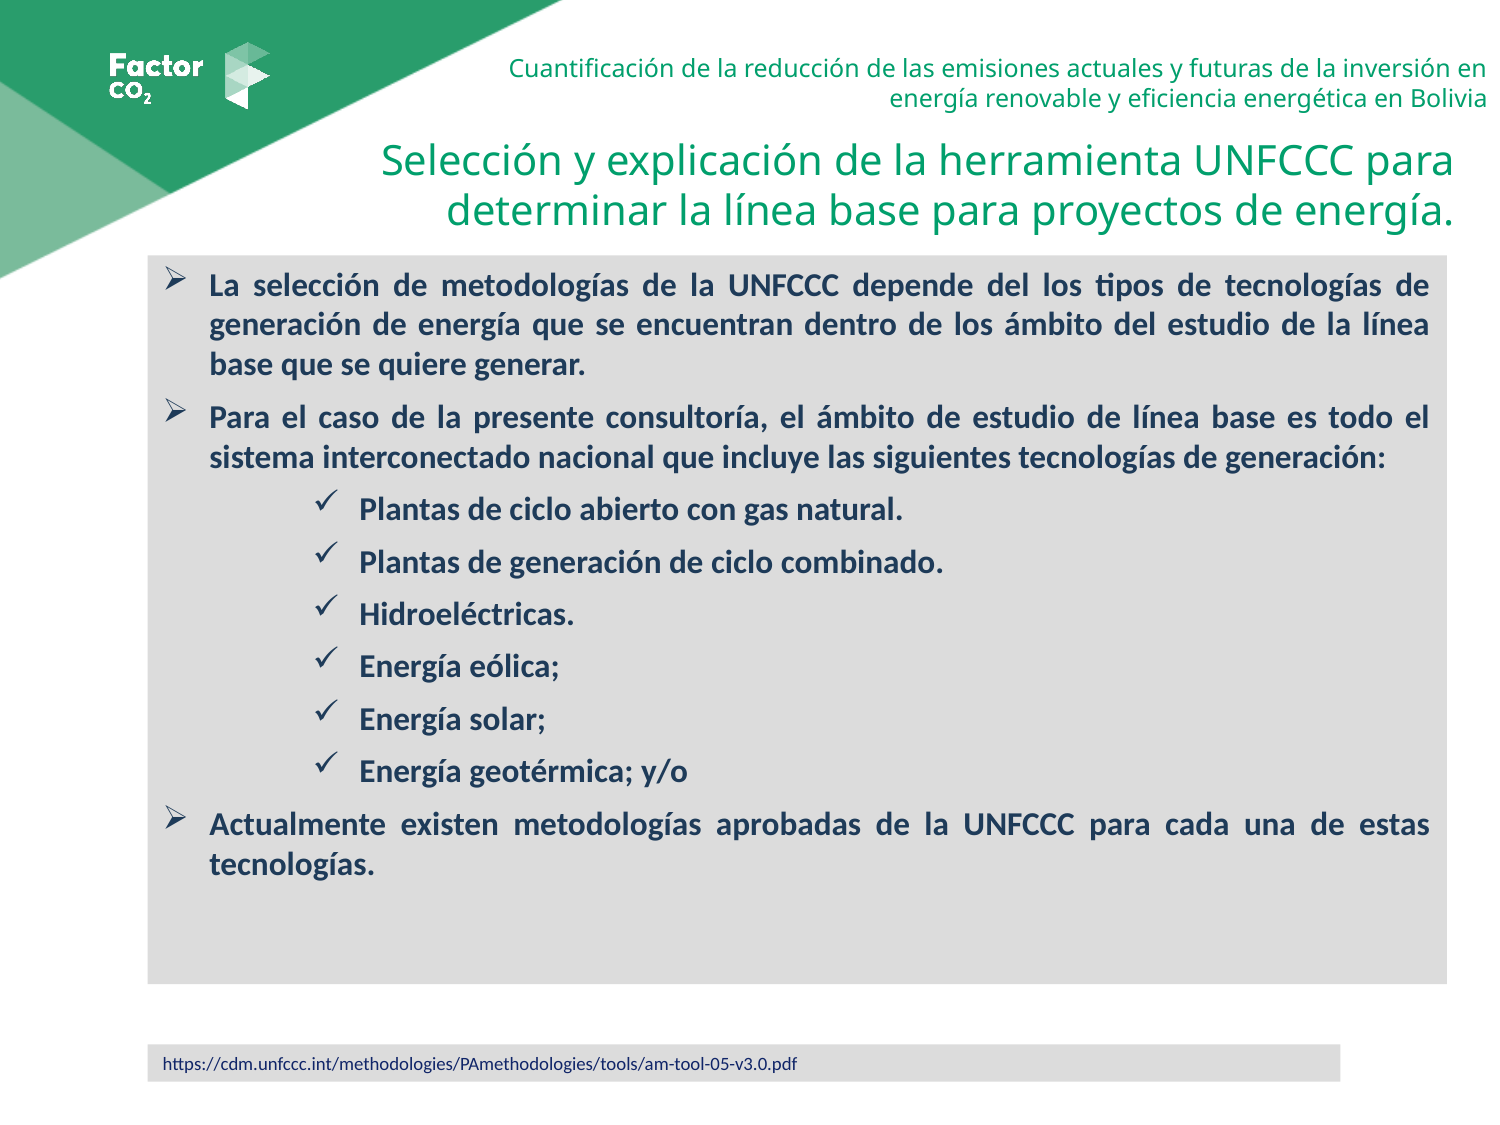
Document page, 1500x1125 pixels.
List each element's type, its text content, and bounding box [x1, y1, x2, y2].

text_box https://cdm.unfccc.int/methodologies/PAmethodologies/tools/am-tool-05-v3.0.pdf [147, 1044, 1341, 1082]
text_box La selección de metodologías de la UNFCCC depende del los tipos de tecnologías de generación de energía que se encuentran dentro de los ámbito del estudio de la línea base que se quiere generar. Para el caso de la presente consultoría, el ámbito de estudio de línea base es todo el sistema interconectado nacional que incluye las siguientes tecnologías de generación: Plantas de ciclo abierto con gas natural. Plantas de generación de ciclo combinado. Hidroeléctricas. Energía eólica; Energía solar; Energía geotérmica; y/o Actualmente existen metodologías aprobadas de la UNFCCC para cada una de estas tecnologías. [147, 255, 1447, 985]
text_box [0, 0, 1500, 75]
text_box Selección y explicación de la herramienta UNFCCC para determinar la línea base para proyectos de energía. [253, 125, 1471, 241]
picture [0, 75, 1500, 1125]
